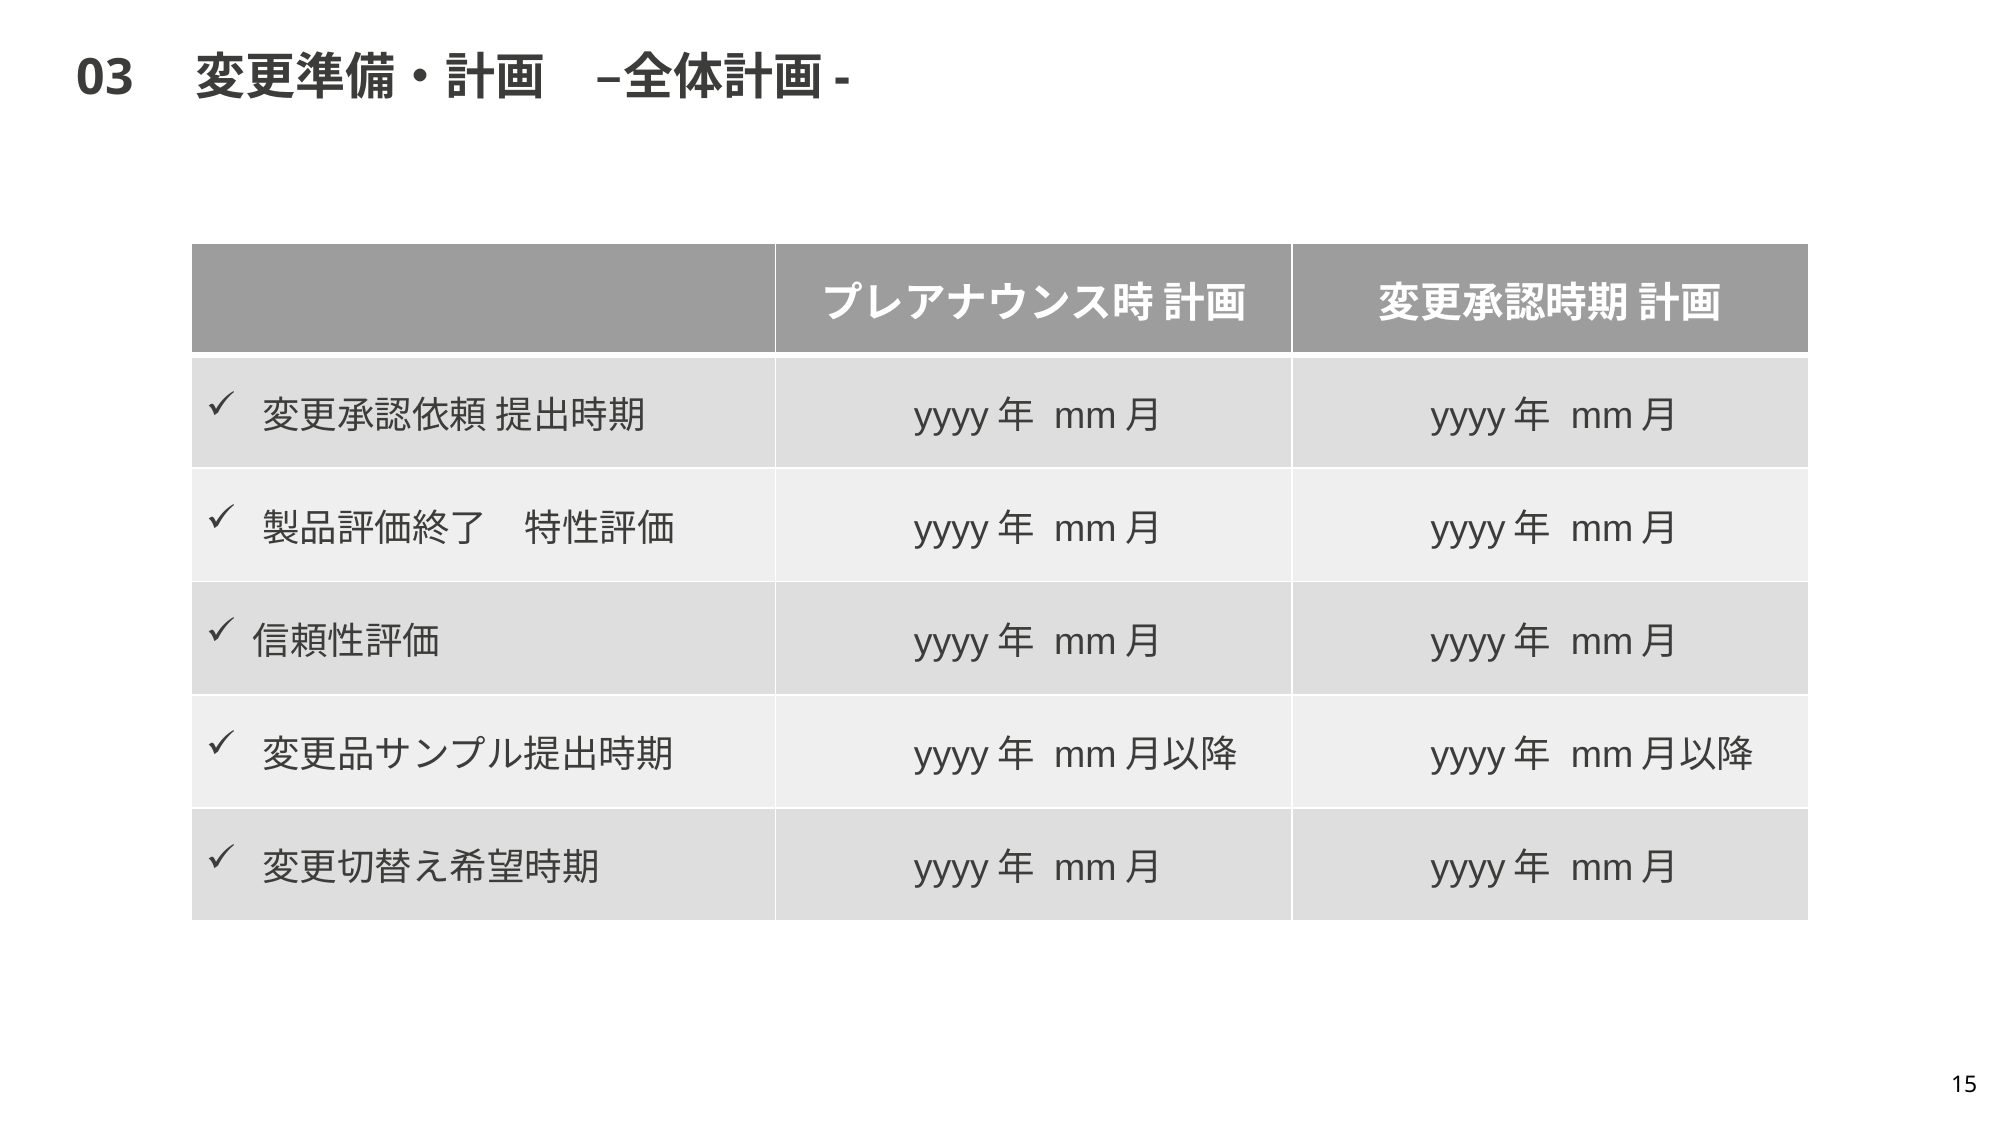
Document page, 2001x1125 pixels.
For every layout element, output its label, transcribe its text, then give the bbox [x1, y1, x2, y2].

table_cell 変更切替え希望時期 [192, 809, 775, 920]
table_cell yyyy年 mm月以降 [776, 696, 1291, 807]
table_header [192, 244, 775, 352]
table_cell yyyy年 mm月 [776, 358, 1291, 467]
table_cell yyyy年 mm月 [776, 582, 1291, 694]
table_cell 変更品サンプル提出時期 [192, 696, 775, 807]
table_cell yyyy年 mm月 [1293, 358, 1808, 467]
table_cell 製品評価終了 特性評価 [192, 469, 775, 581]
table_cell 変更承認依頼 提出時期 [192, 358, 775, 467]
table_cell yyyy年 mm月 [776, 469, 1291, 581]
table_cell 信頼性評価 [192, 582, 775, 694]
title 03 変更準備・計画 –全体計画- [0, 0, 1877, 123]
table_cell yyyy年 mm月以降 [1293, 696, 1808, 807]
table_cell yyyy年 mm月 [776, 809, 1291, 920]
table_header 変更承認時期 計画 [1293, 244, 1808, 352]
table_cell yyyy年 mm月 [1293, 582, 1808, 694]
table_cell yyyy年 mm月 [1293, 469, 1808, 581]
table_cell yyyy年 mm月 [1293, 809, 1808, 920]
table_header プレアナウンス時 計画 [776, 244, 1291, 352]
